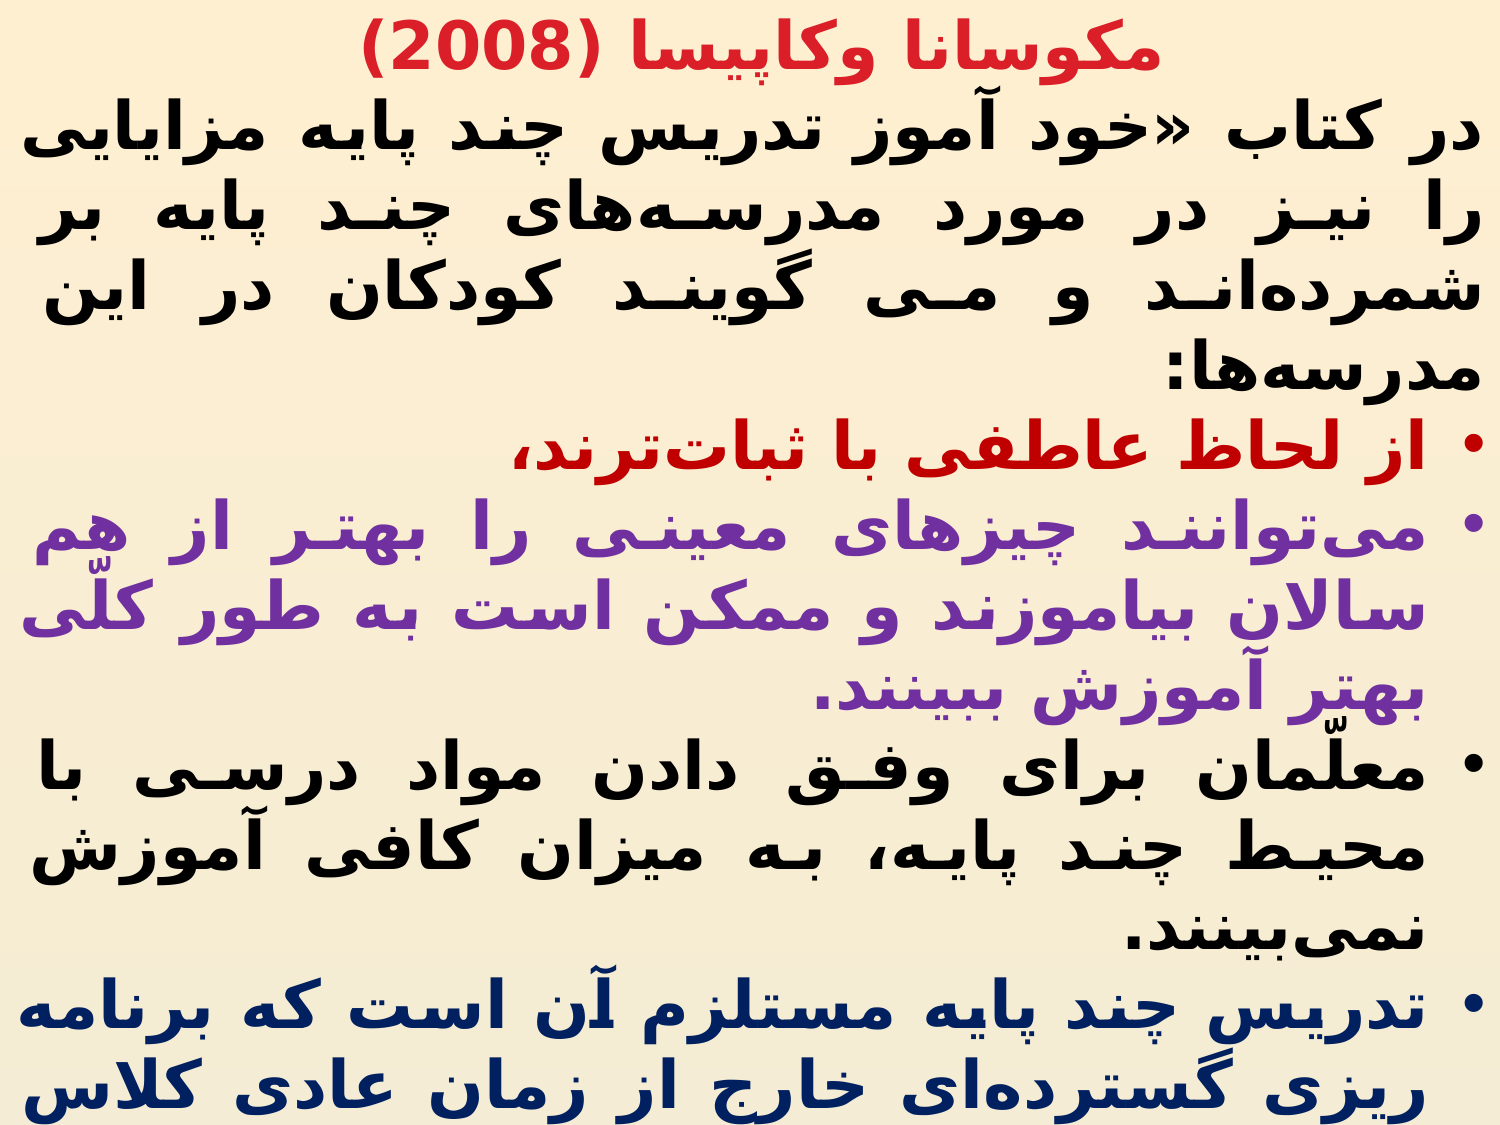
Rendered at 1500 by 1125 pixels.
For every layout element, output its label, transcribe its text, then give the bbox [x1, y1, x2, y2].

text_box مکوسانا وکاپیسا (2008) در کتاب «خود آموز تدریس چند پایه مزایایی را نیز در مورد مدرسه‌های چند پایه بر شمرده‌اند و می گویند کودکان در این مدرسه‌ها: از لحاظ عاطفی با ثبات‌ترند، می‌توانند چیزهای معینی را بهتر از هم سالان بیاموزند و ممکن است به طور کلّی بهتر آموزش ببینند. معلّمان برای وفق دادن مواد درسی با محیط چند پایه، به میزان کافی آموزش نمی‌بینند. تدریس چند پایه مستلزم آن است که برنامه ریزی گسترده‌ای خارج از زمان عادی کلاس صورت گیرد. هم چنین، برخی والدین یا کارکنان آموزشی، به این نوع تدریس و حتی ظاهر فیزیکی این مدرسه‌ها نگاه منفی دارند. [0, 0, 1500, 1125]
